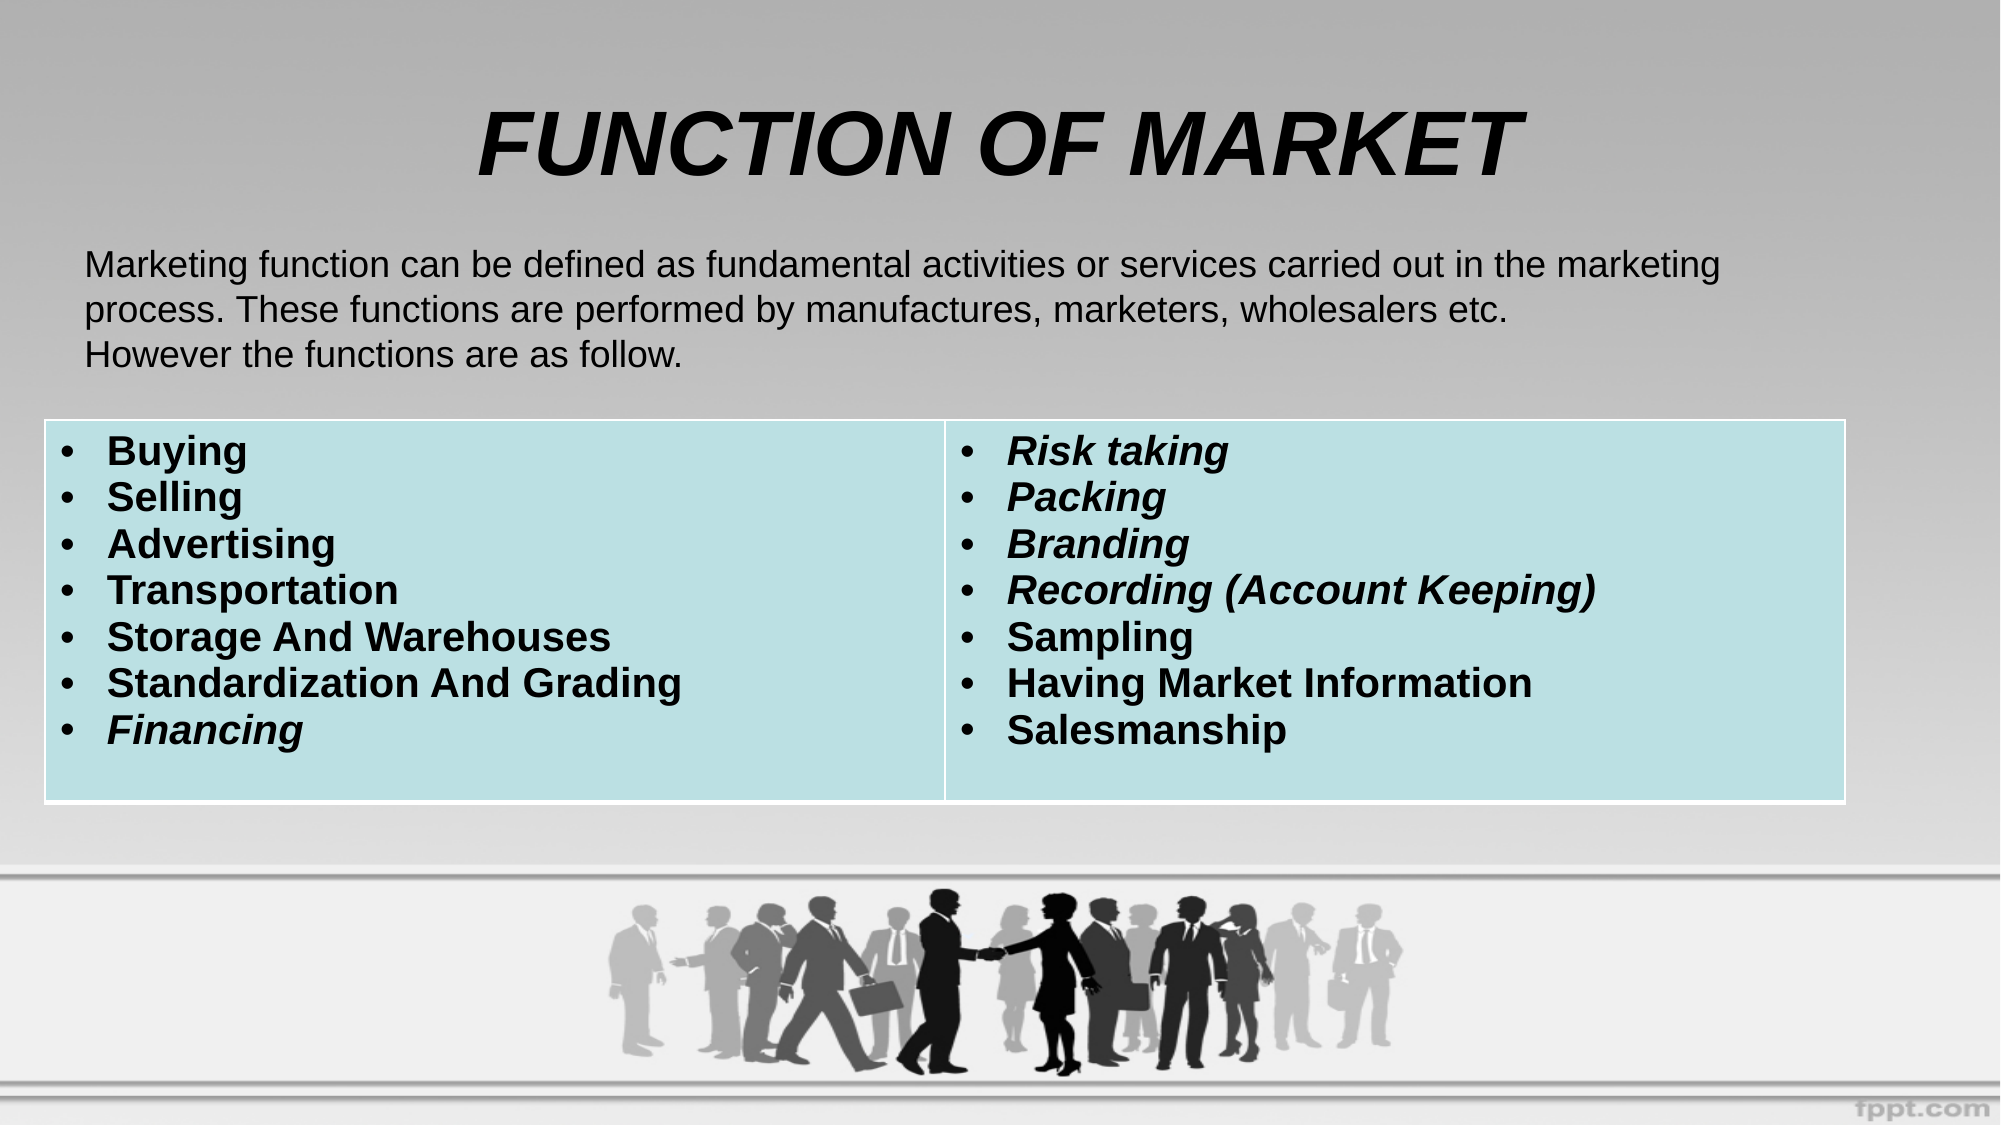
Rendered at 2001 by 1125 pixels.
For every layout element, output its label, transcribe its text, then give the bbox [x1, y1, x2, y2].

text_box Marketing function can be defined as fundamental activities or services carried out in the marketing process. These functions are performed by manufactures, marketers, wholesalers etc. However the functions are as follow. [69, 232, 1866, 383]
table_header Risk taking Packing Branding Recording (Account Keeping) Sampling Having Market Information Salesmanship [946, 421, 1844, 800]
picture [0, 0, 2001, 1125]
table_header Buying Selling Advertising Transportation Storage And Warehouses Standardization And Grading Financing [46, 421, 944, 800]
title FUNCTION OF MARKET [99, 45, 1900, 233]
